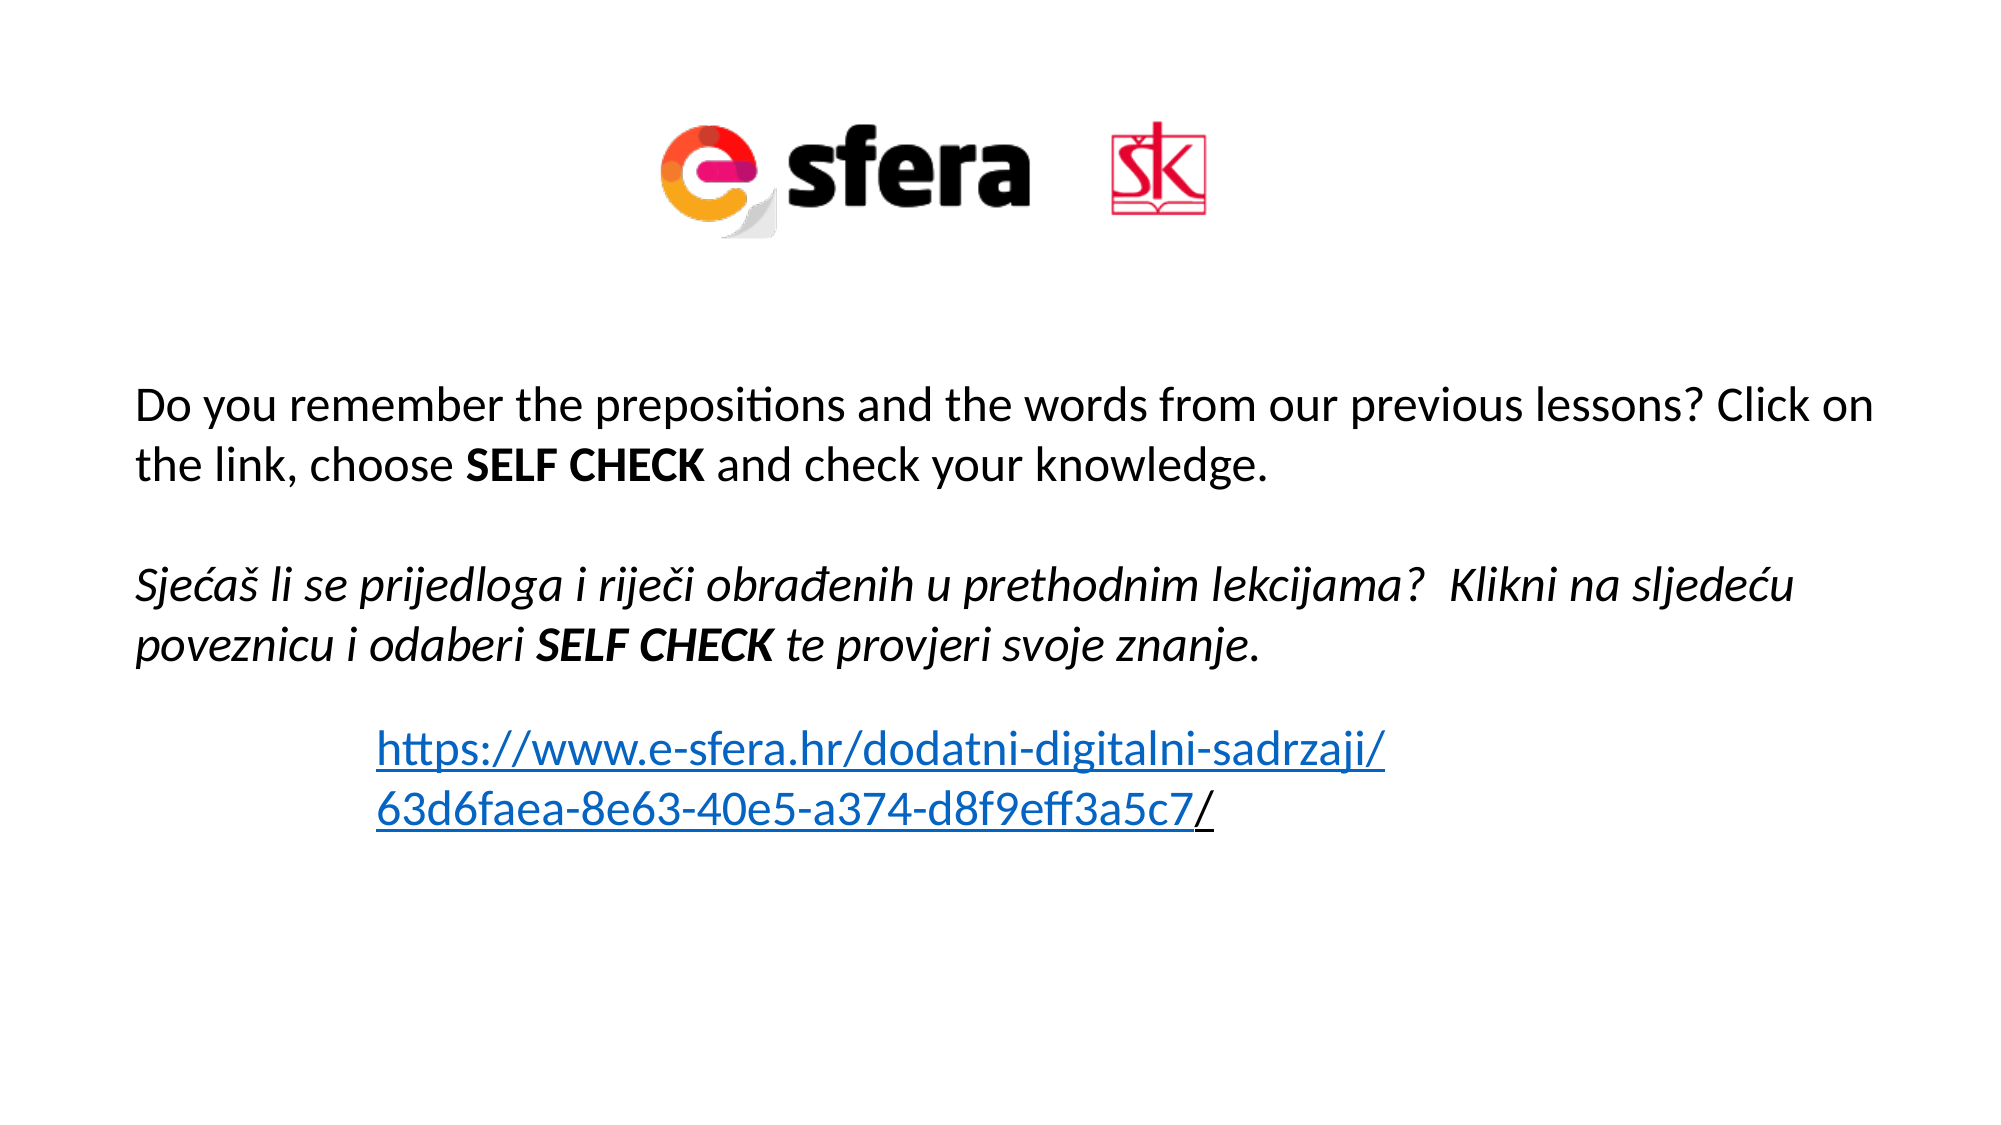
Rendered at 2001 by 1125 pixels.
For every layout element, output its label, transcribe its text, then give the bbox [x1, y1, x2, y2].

text_box Do you remember the prepositions and the words from our previous lessons? Click on the link, choose SELF CHECK and check your knowledge. Sjećaš li se prijedloga i riječi obrađenih u prethodnim lekcijama? Klikni na sljedeću poveznicu i odaberi SELF CHECK te provjeri svoje znanje. [120, 363, 1951, 679]
text_box https://www.e-sfera.hr/dodatni-digitalni-sadrzaji/63d6faea-8e63-40e5-a374-d8f9eff3a5c7/ [361, 707, 1521, 843]
picture [628, 24, 1254, 338]
